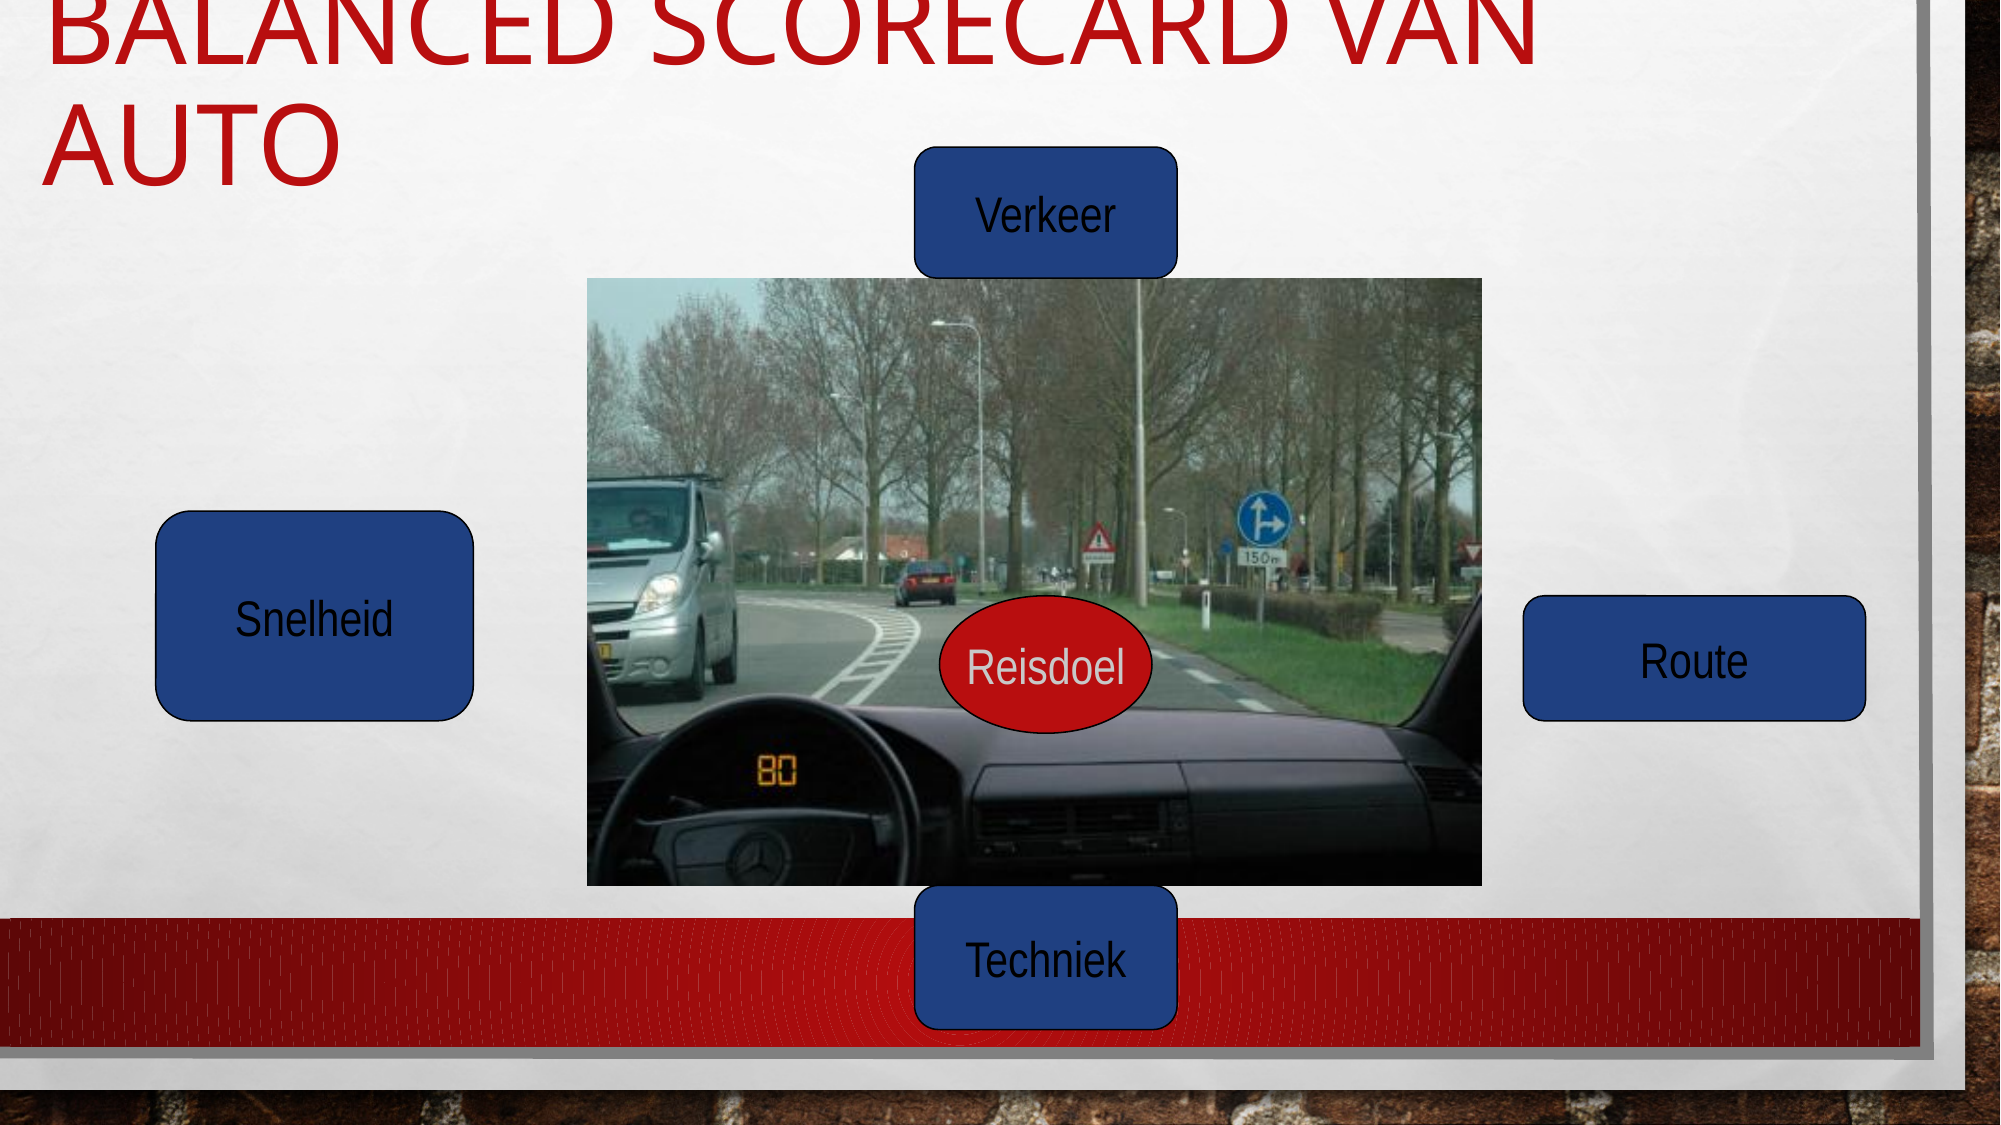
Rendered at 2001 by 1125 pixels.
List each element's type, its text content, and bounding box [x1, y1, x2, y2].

title Balanced scorecard van auto [27, 0, 1819, 177]
picture [0, 0, 2000, 1125]
text_box Verkeer [914, 147, 1178, 277]
picture [587, 277, 1482, 886]
text_box Techniek [914, 886, 1178, 1030]
text_box Snelheid [155, 511, 474, 721]
text_box Route [1523, 595, 1866, 721]
